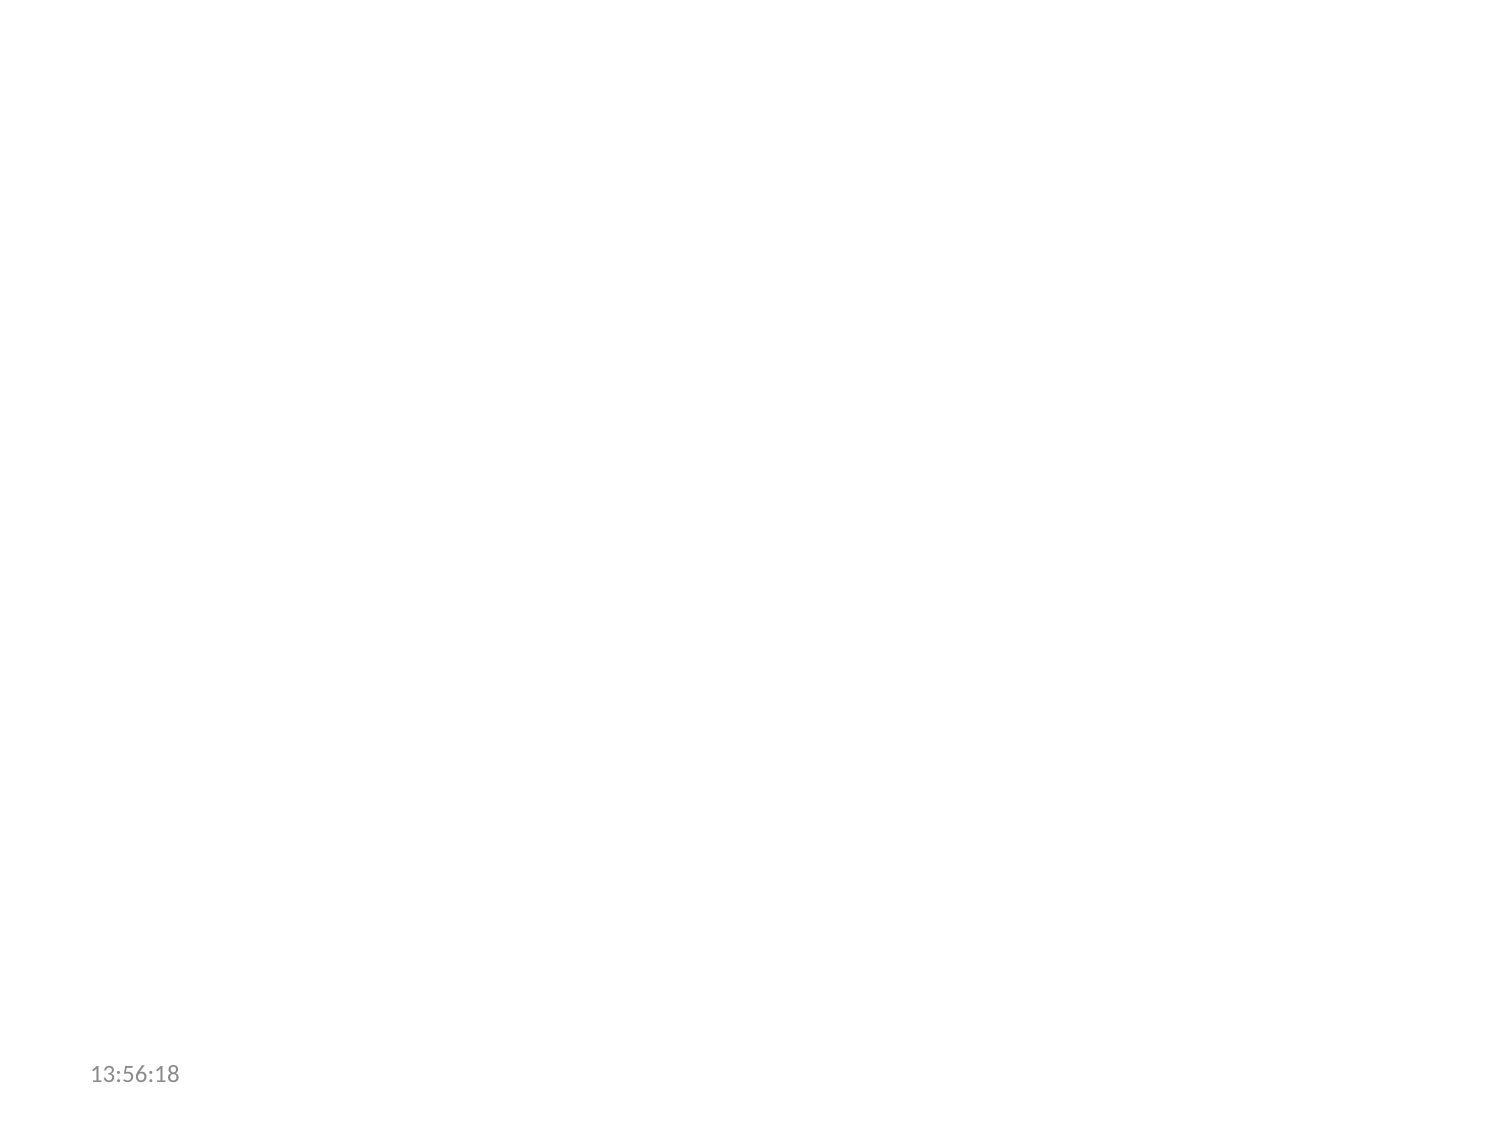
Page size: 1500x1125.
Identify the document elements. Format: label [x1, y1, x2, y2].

slide_number [75, 1042, 425, 1103]
